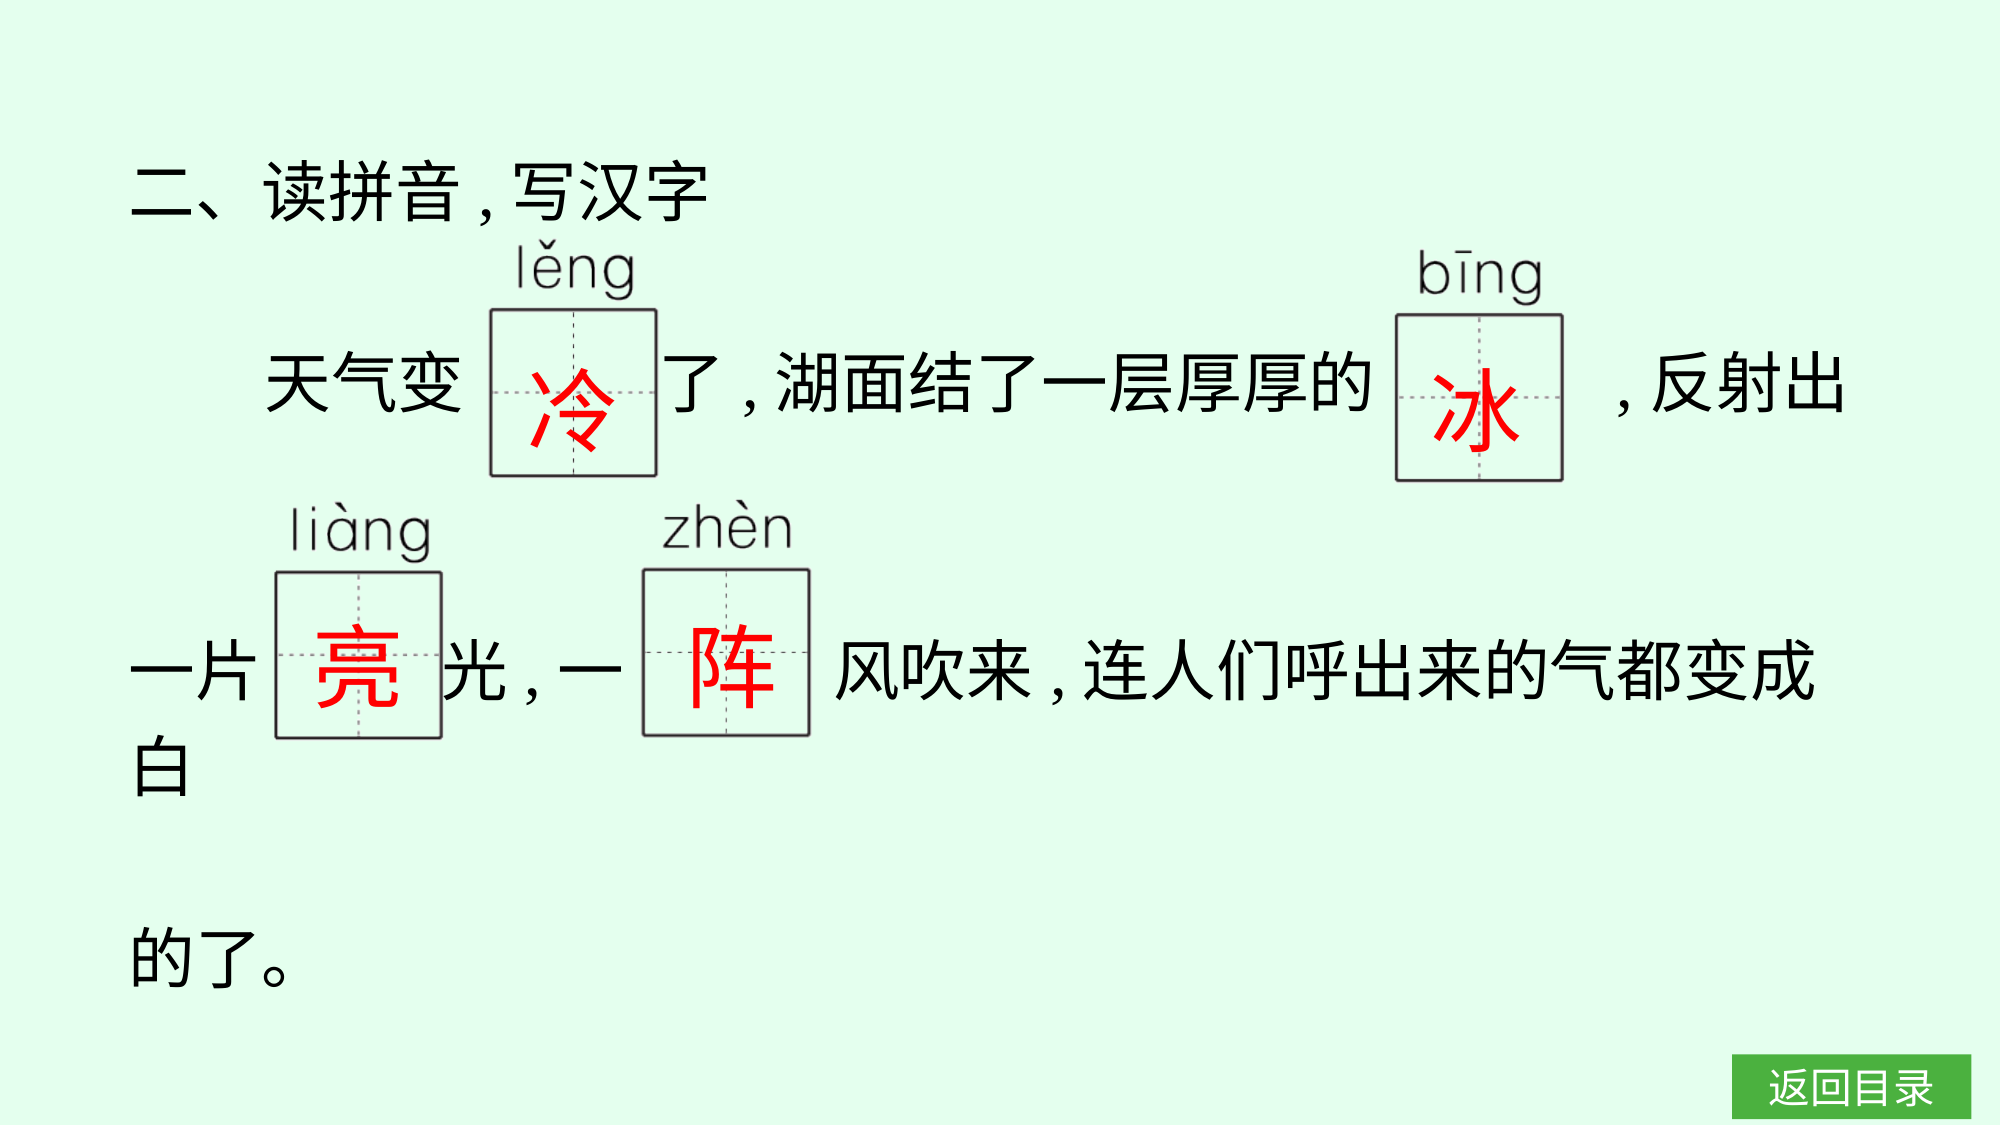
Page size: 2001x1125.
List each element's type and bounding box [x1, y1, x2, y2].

text_box [113, 126, 1887, 917]
